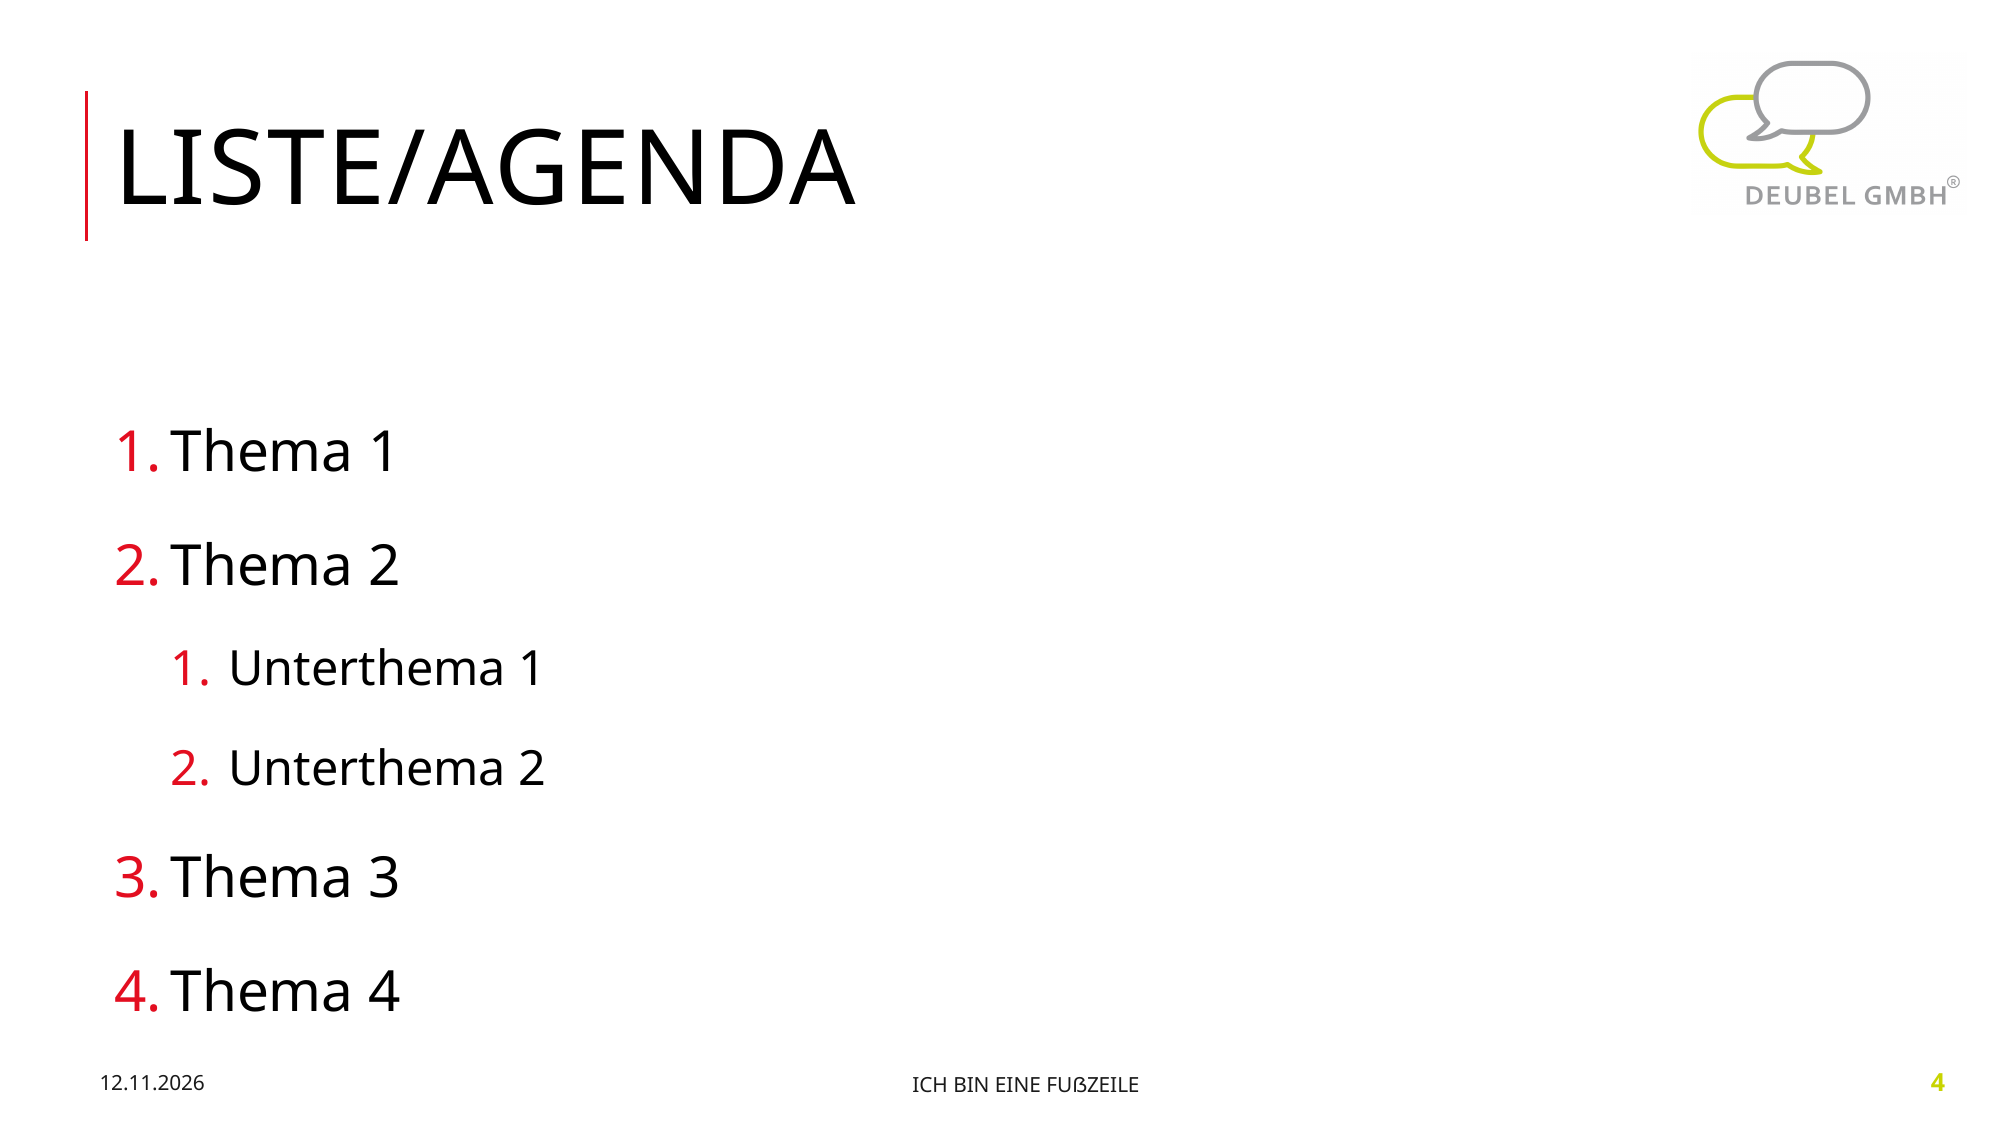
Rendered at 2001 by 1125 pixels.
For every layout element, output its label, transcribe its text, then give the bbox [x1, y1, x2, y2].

footer Ich bin eine Fußzeile [343, 1061, 1709, 1107]
list Thema 1 Thema 2 Unterthema 1 Unterthema 2 Thema 3 Thema 4 [84, 373, 1709, 1035]
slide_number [84, 1061, 328, 1107]
slide_number 4 [1727, 1061, 1945, 1107]
picture [1692, 52, 1967, 215]
title Liste/Agenda [84, 51, 1692, 298]
